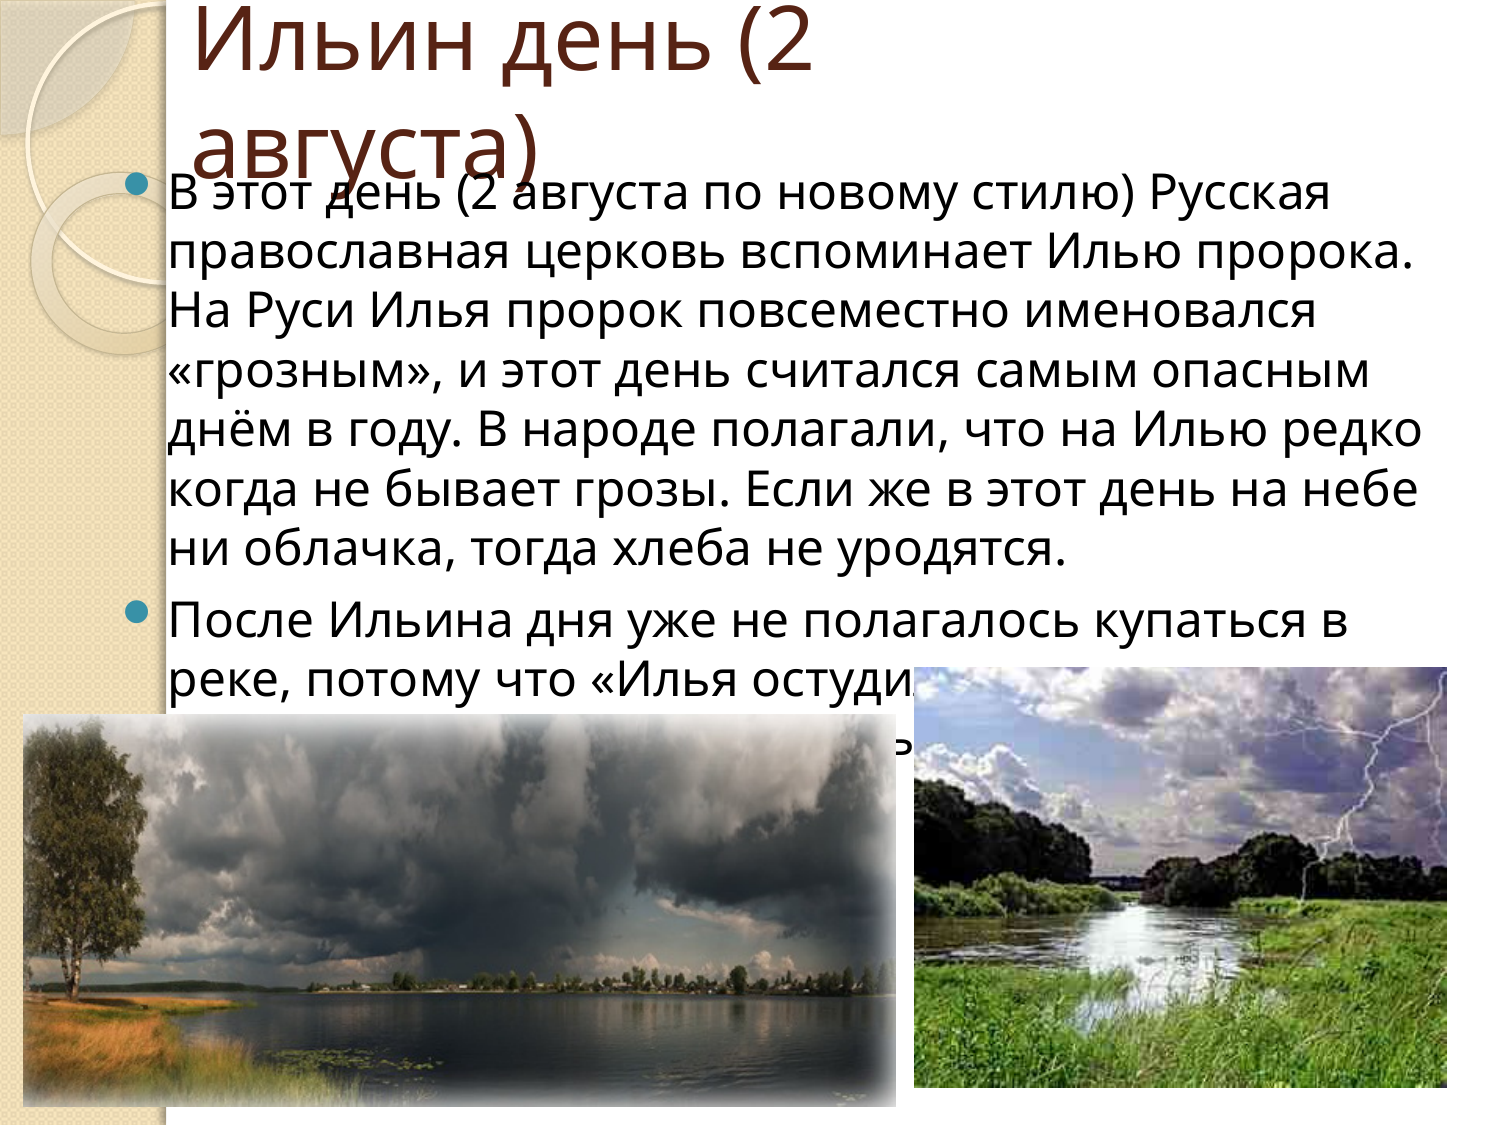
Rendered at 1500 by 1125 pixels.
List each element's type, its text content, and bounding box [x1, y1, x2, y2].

picture [23, 714, 896, 1108]
title Ильин день (2 августа) [175, 23, 1089, 152]
picture [913, 667, 1447, 1088]
list В этот день (2 августа по новому стилю) Русская православная церковь вспоминает Илью пророка. На Руси Илья пророк повсеместно именовался «грозным», и этот день считался самым опасным днём в году. В народе полагали, что на Илью редко когда не бывает грозы. Если же в этот день на небе ни облачка, тогда хлеба не уродятся. После Ильина дня уже не полагалось купаться в реке, потому что «Илья остудил воду», и вода не радуется тем, кто поперёк Ильи идёт. [93, 152, 1477, 774]
